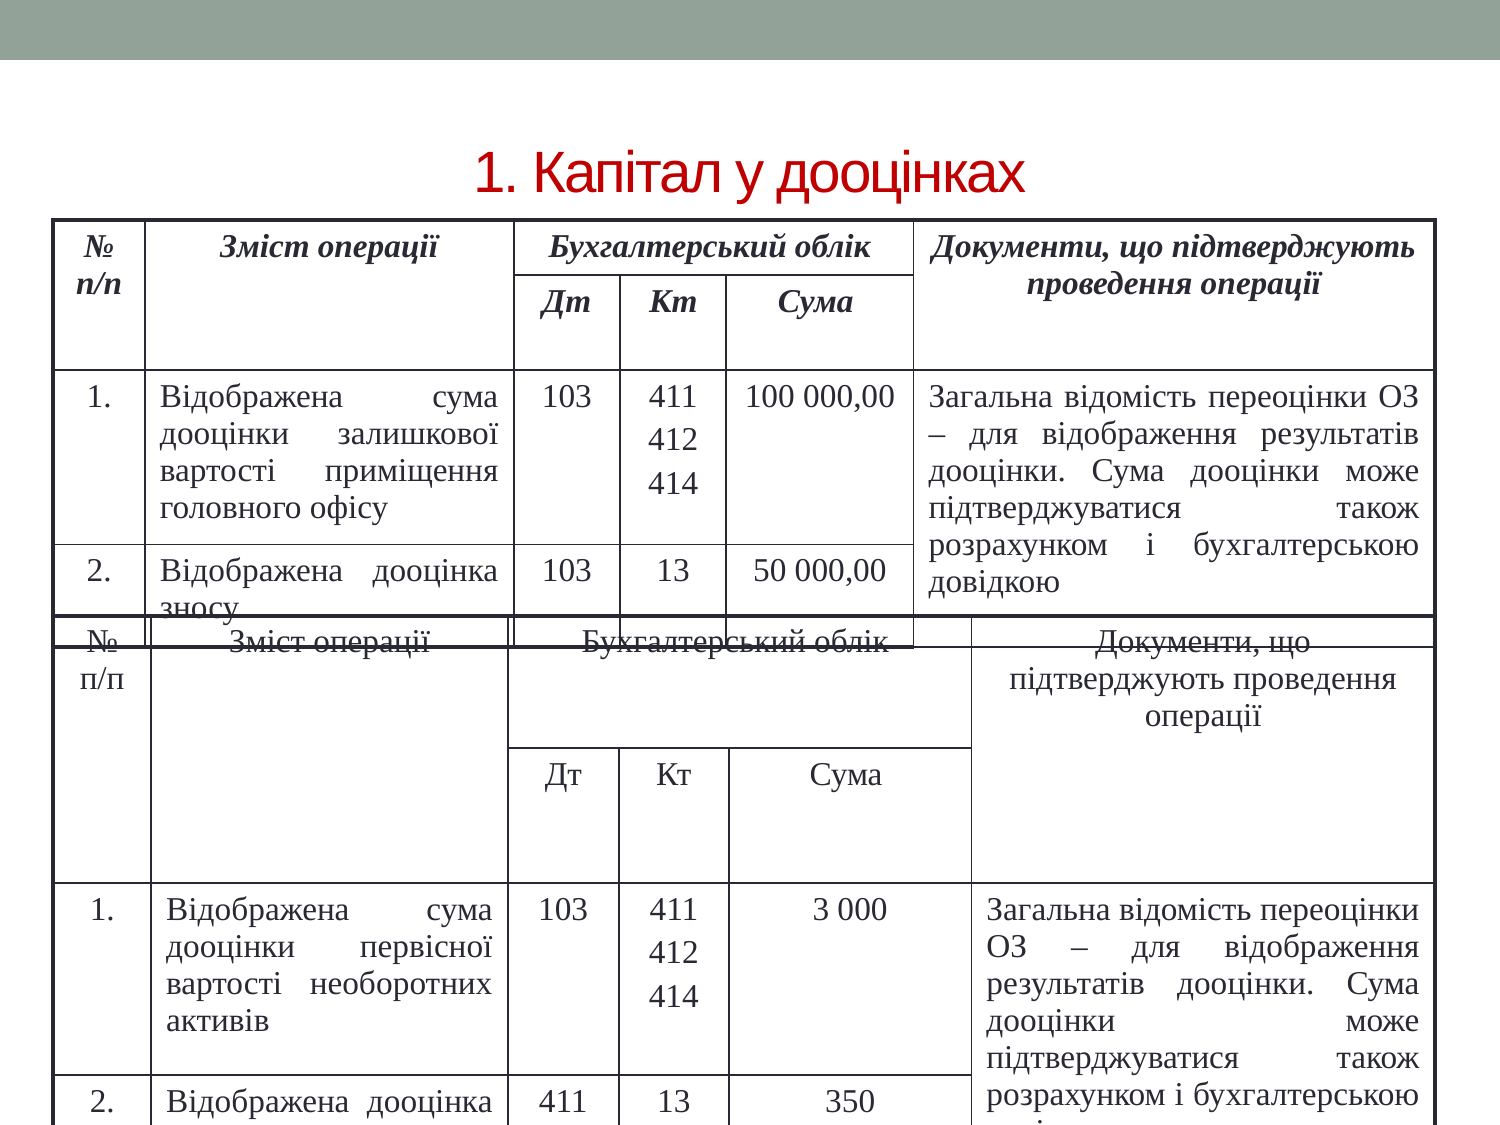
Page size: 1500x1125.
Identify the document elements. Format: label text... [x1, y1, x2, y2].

table_cell 13 [620, 1076, 728, 1125]
table_header № п/п [55, 222, 144, 369]
table_cell 411 412 414 [621, 371, 725, 544]
table_cell Відображена сума дооцінки первісної вартості необоротних активів [152, 884, 507, 1074]
table_cell Загальна відомість переоцінки ОЗ – для відображення результатів дооцінки. Сума дооцінки може підтверджуватися також розрахунком і бухгалтерською довідкою [914, 371, 1433, 614]
table_cell 2. [55, 1076, 150, 1125]
table_header № п/п [55, 618, 150, 882]
table_header Зміст операції [152, 618, 507, 882]
table_cell 103 [515, 545, 619, 614]
table_cell 50 000,00 [727, 545, 913, 614]
table_cell Сума [727, 276, 913, 369]
table_header Документи, що підтверджують проведення операції [914, 222, 1433, 369]
table_cell 3 000 [730, 884, 971, 1074]
table_cell Відображена дооцінка зносу [152, 1076, 507, 1125]
table_cell 1. [55, 884, 150, 1074]
title 1. Капітал у дооцінках [75, 87, 1425, 218]
table_cell 103 [515, 371, 619, 544]
table_header Бухгалтерський облік [515, 222, 913, 274]
table_cell 350 [730, 1076, 971, 1125]
table_cell Дт [515, 276, 619, 369]
table_cell Сума [730, 749, 971, 882]
table_header Бухгалтерський облік [509, 618, 971, 747]
table_cell 2. [55, 545, 144, 614]
table_cell 411 412 414 [620, 884, 728, 1074]
table_cell 411 [509, 1076, 618, 1125]
table_header Документи, що підтверджують проведення операції [972, 618, 1433, 882]
table_cell Кт [621, 276, 725, 369]
table_cell 103 [509, 884, 618, 1074]
table_cell 13 [621, 545, 725, 614]
table_cell 1. [55, 371, 144, 544]
table_cell 100 000,00 [727, 371, 913, 544]
table_cell Кт [620, 749, 728, 882]
table_cell Дт [509, 749, 618, 882]
table_cell Відображена дооцінка зносу [146, 545, 513, 614]
table_cell Відображена сума дооцінки залишкової вартості приміщення головного офісу [146, 371, 513, 544]
table_header Зміст операції [146, 222, 513, 369]
table_cell Загальна відомість переоцінки ОЗ – для відображення результатів дооцінки. Сума дооцінки може підтверджуватися також розрахунком і бухгалтерською довідкою [972, 884, 1433, 1125]
